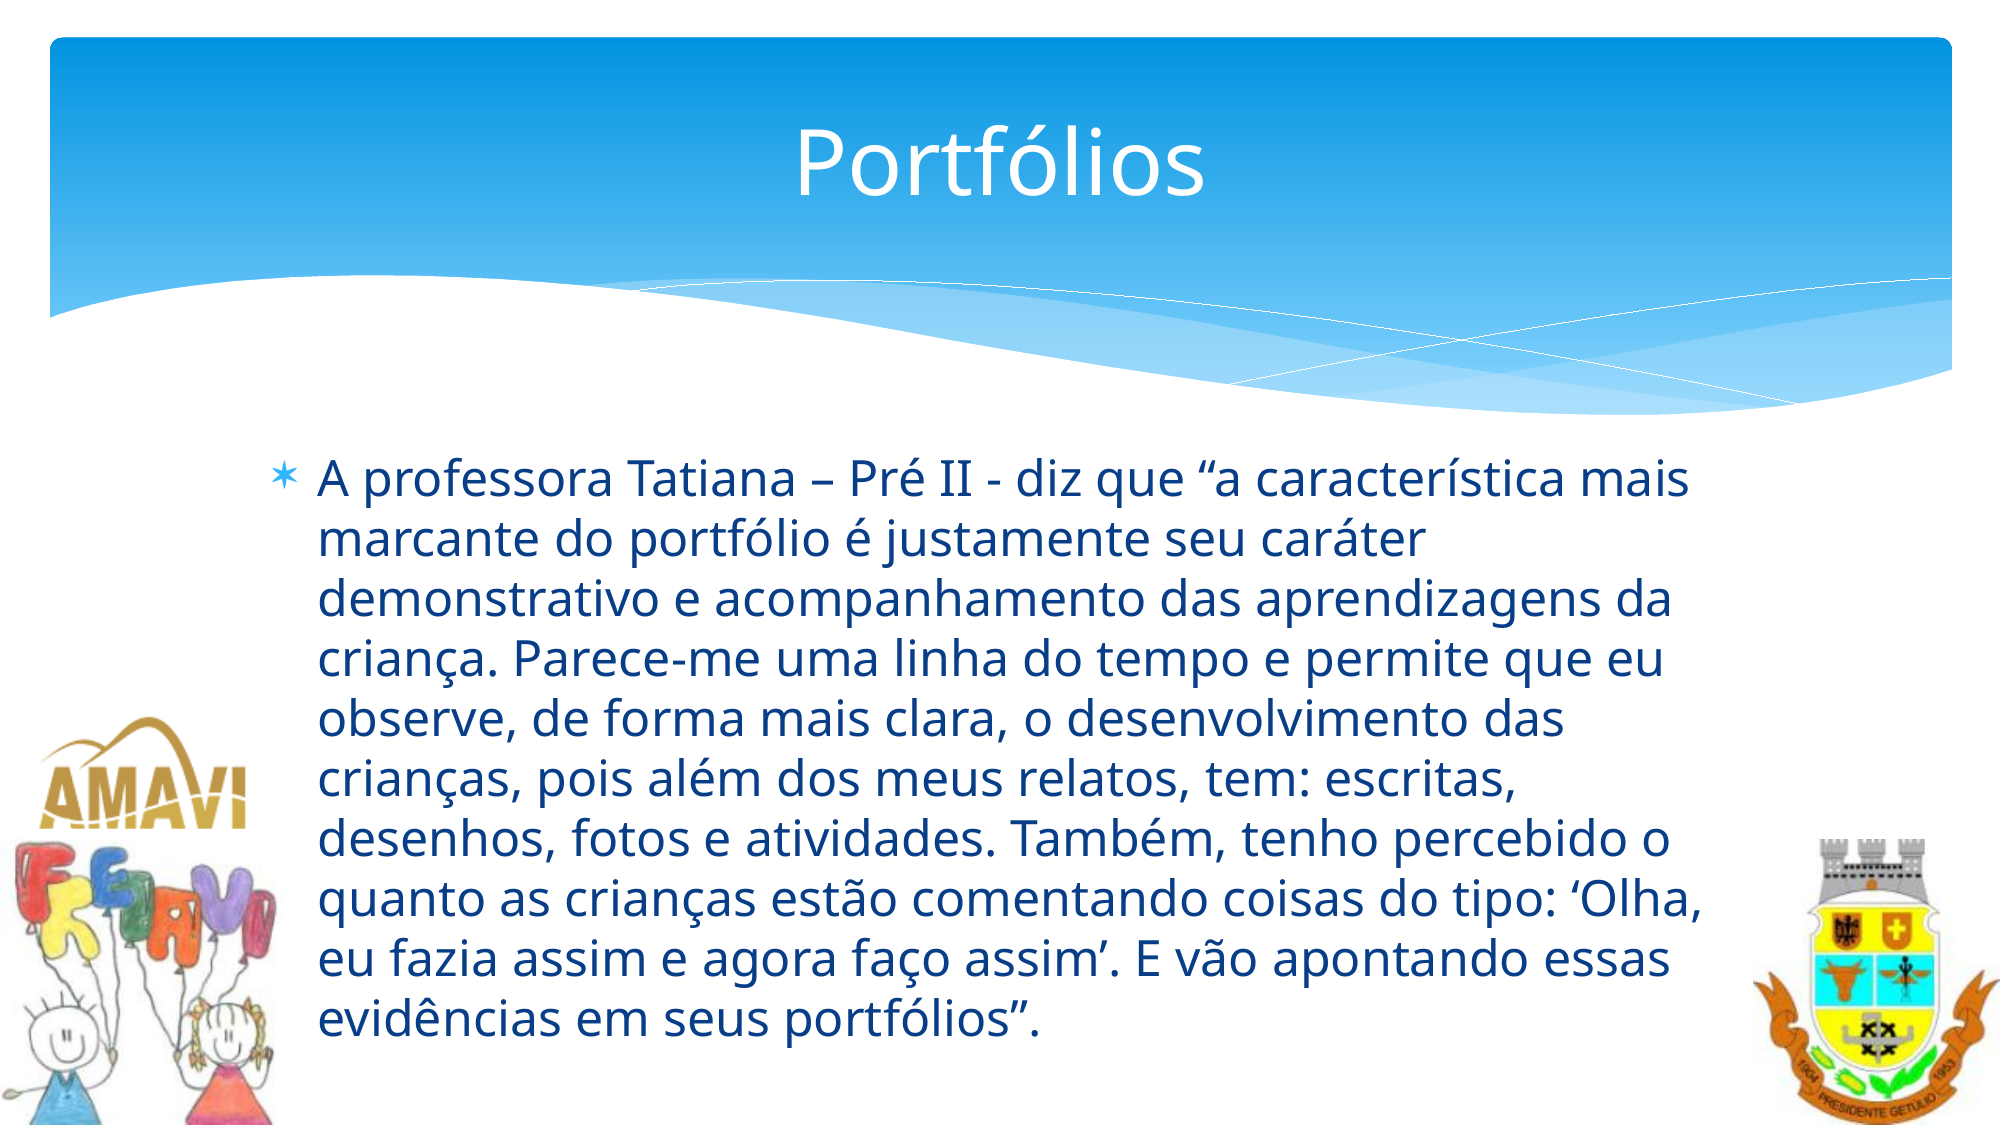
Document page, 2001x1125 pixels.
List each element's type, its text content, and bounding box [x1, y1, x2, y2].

title Portfólios [99, 55, 1900, 261]
picture [0, 700, 286, 1125]
picture [1752, 839, 2000, 1125]
list A professora Tatiana – Pré II - diz que “a característica mais marcante do portfólio é justamente seu caráter demonstrativo e acompanhamento das aprendizagens da criança. Parece-me uma linha do tempo e permite que eu observe, de forma mais clara, o desenvolvimento das crianças, pois além dos meus relatos, tem: escritas, desenhos, fotos e atividades. Também, tenho percebido o quanto as crianças estão comentando coisas do tipo: ‘Olha, eu fazia assim e agora faço assim’. E vão apontando essas evidências em seus portfólios”. [257, 438, 1754, 1079]
